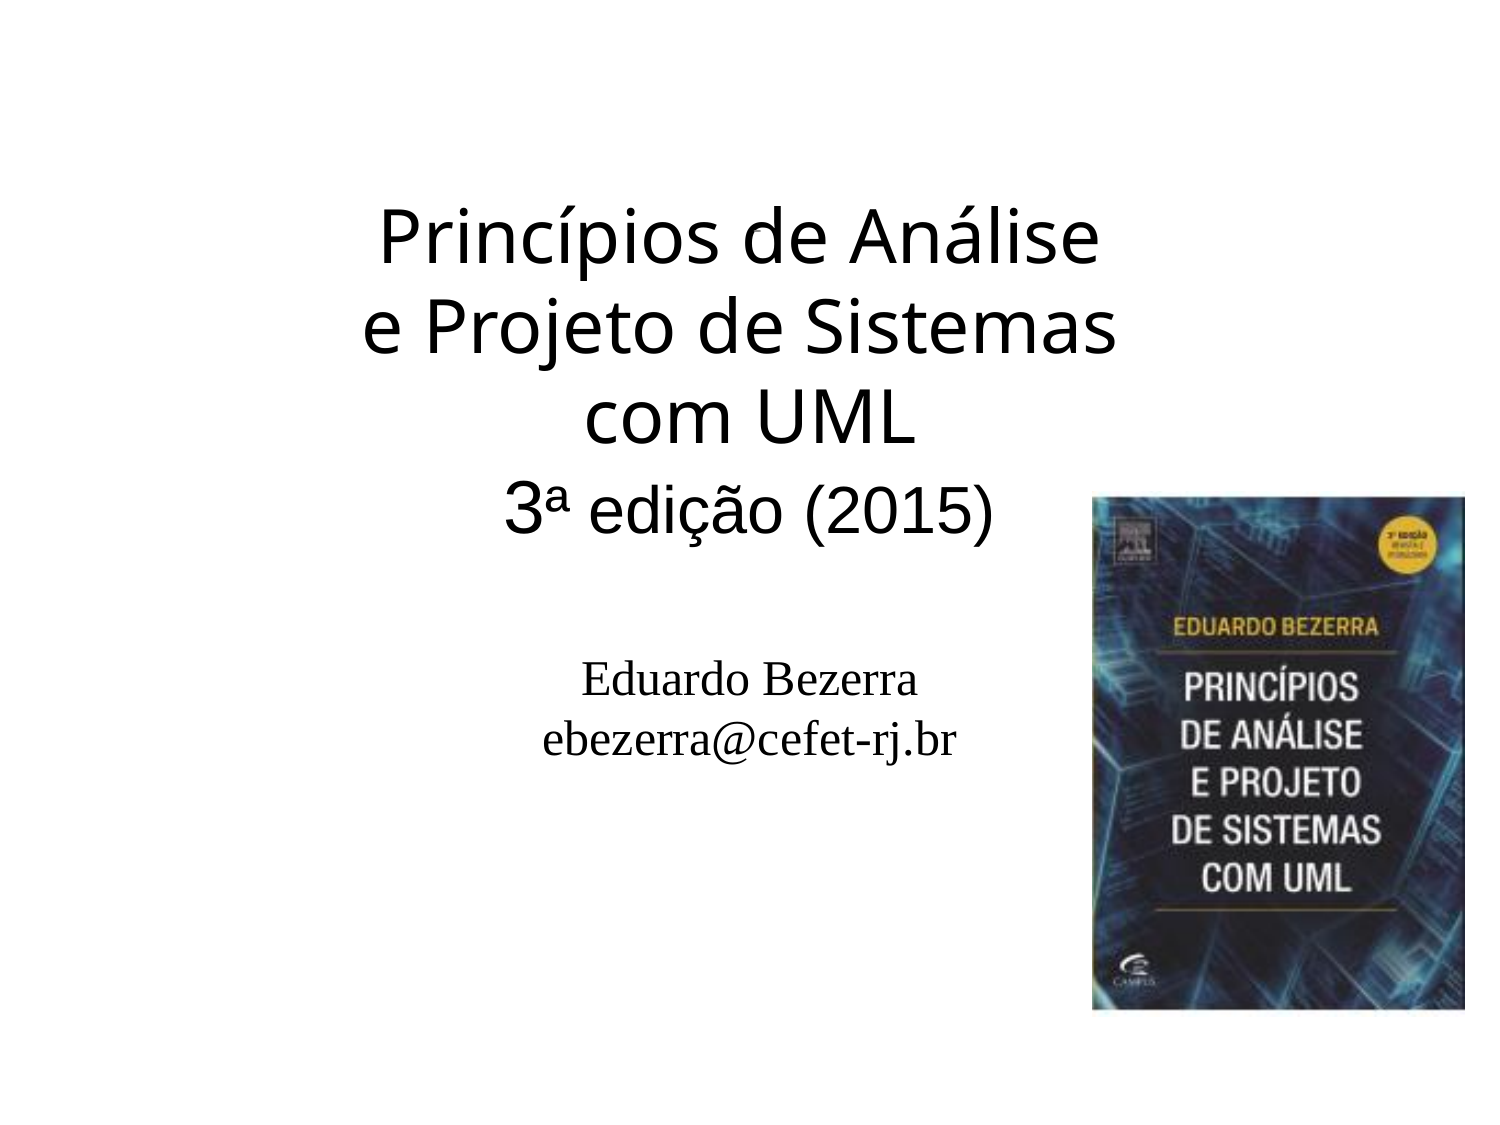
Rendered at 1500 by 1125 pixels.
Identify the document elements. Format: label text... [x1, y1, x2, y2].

picture [1092, 491, 1465, 1018]
subtitle Eduardo Bezerra ebezerra@cefet-rj.br [224, 637, 1087, 926]
title Princípios de Análise e Projeto de Sistemas com UML 3ª edição (2015) [174, 174, 1326, 563]
